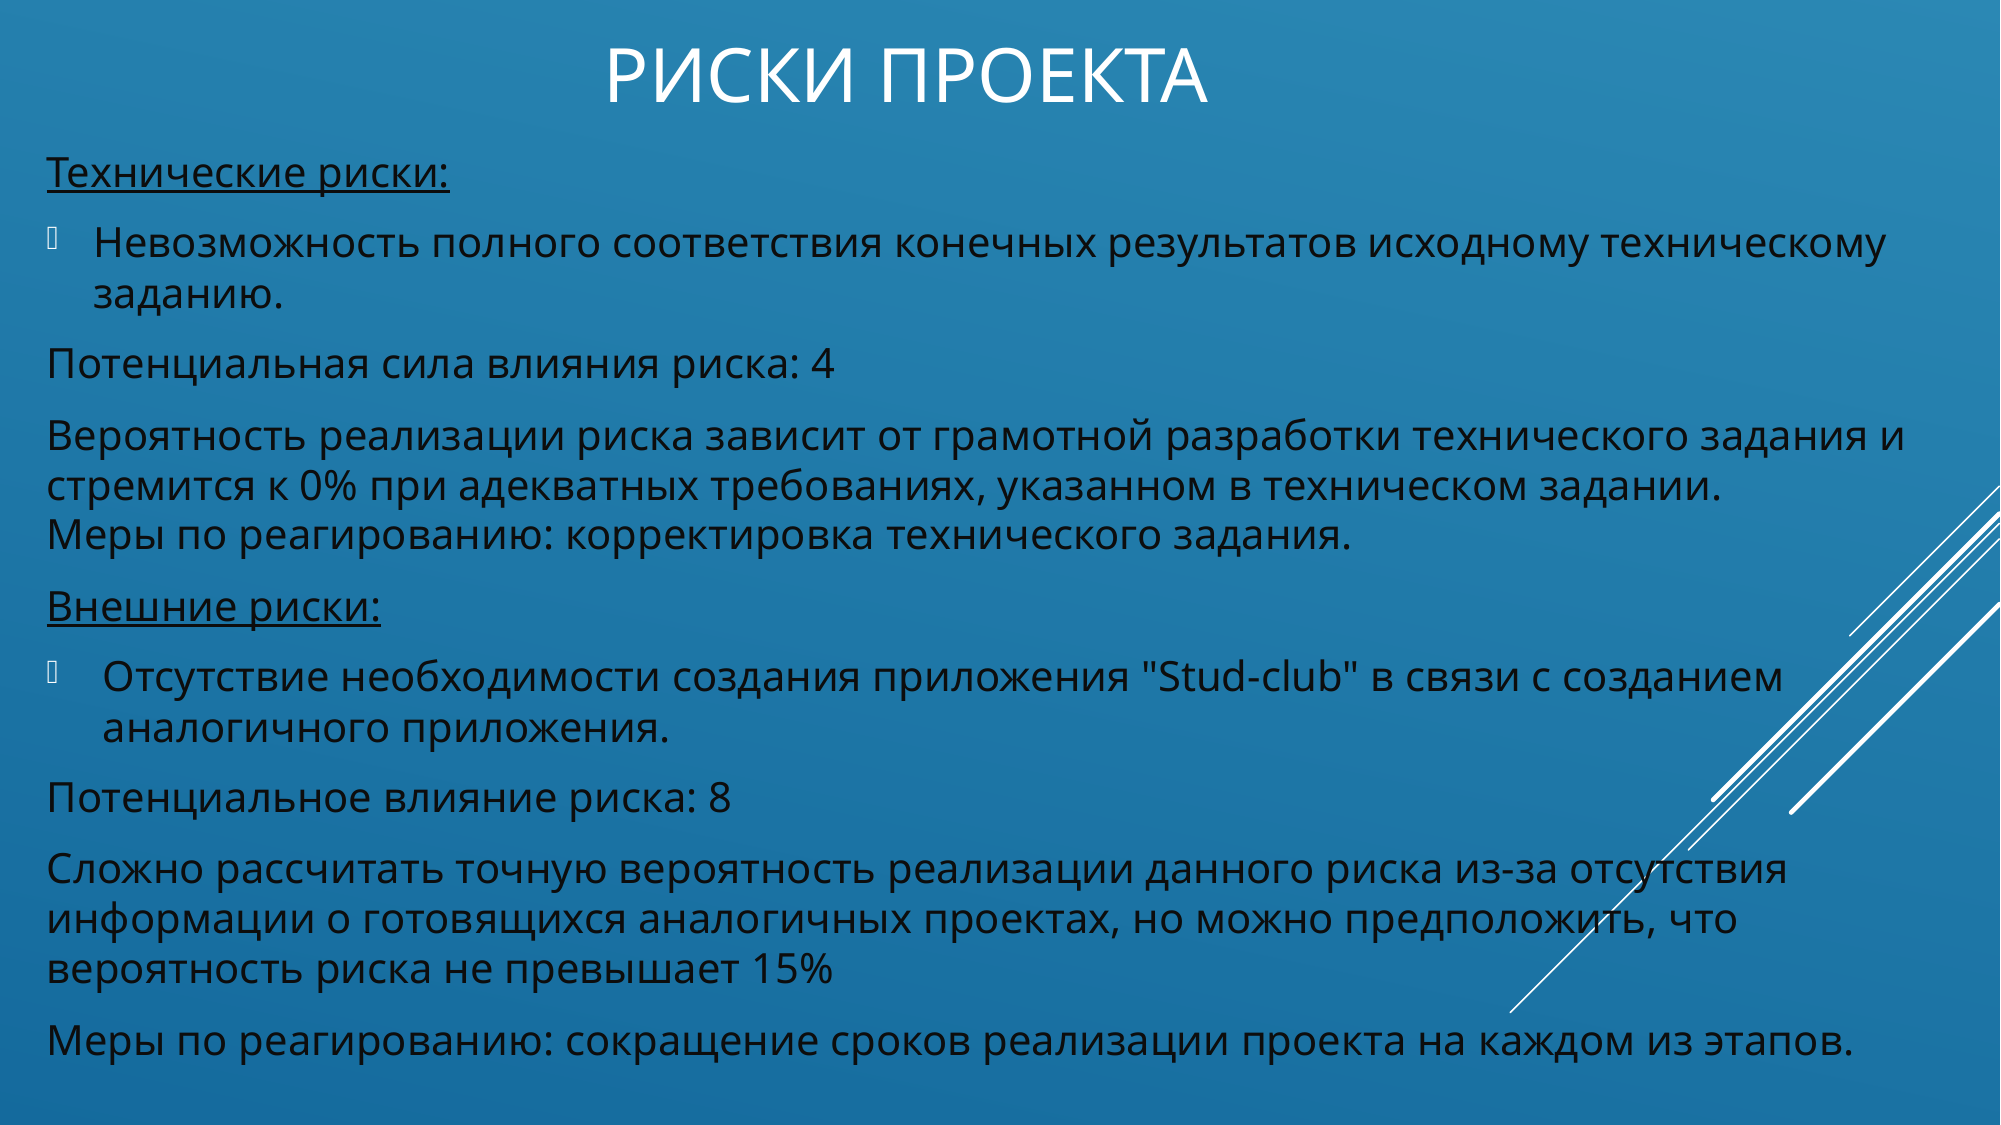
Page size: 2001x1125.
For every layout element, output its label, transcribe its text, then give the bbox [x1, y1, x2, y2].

list Технические риски: Невозможность полного соответствия конечных результатов исходному техническому заданию. Потенциальная сила влияния риска: 4 Вероятность реализации риска зависит от грамотной разработки технического задания и стремится к 0% при адекватных требованиях, указанном в техническом задании. Меры по реагированию: корректировка технического задания. Внешние риски: Отсутствие необходимости создания приложения "Stud-club" в связи с созданием аналогичного приложения. Потенциальное влияние риска: 8 Сложно рассчитать точную вероятность реализации данного риска из-за отсутствия информации о готовящихся аналогичных проектах, но можно предположить, что вероятность риска не превышает 15% Меры по реагированию: сокращение сроков реализации проекта на каждом из этапов. [31, 137, 1925, 1125]
title Риски проекта [206, 0, 1607, 137]
